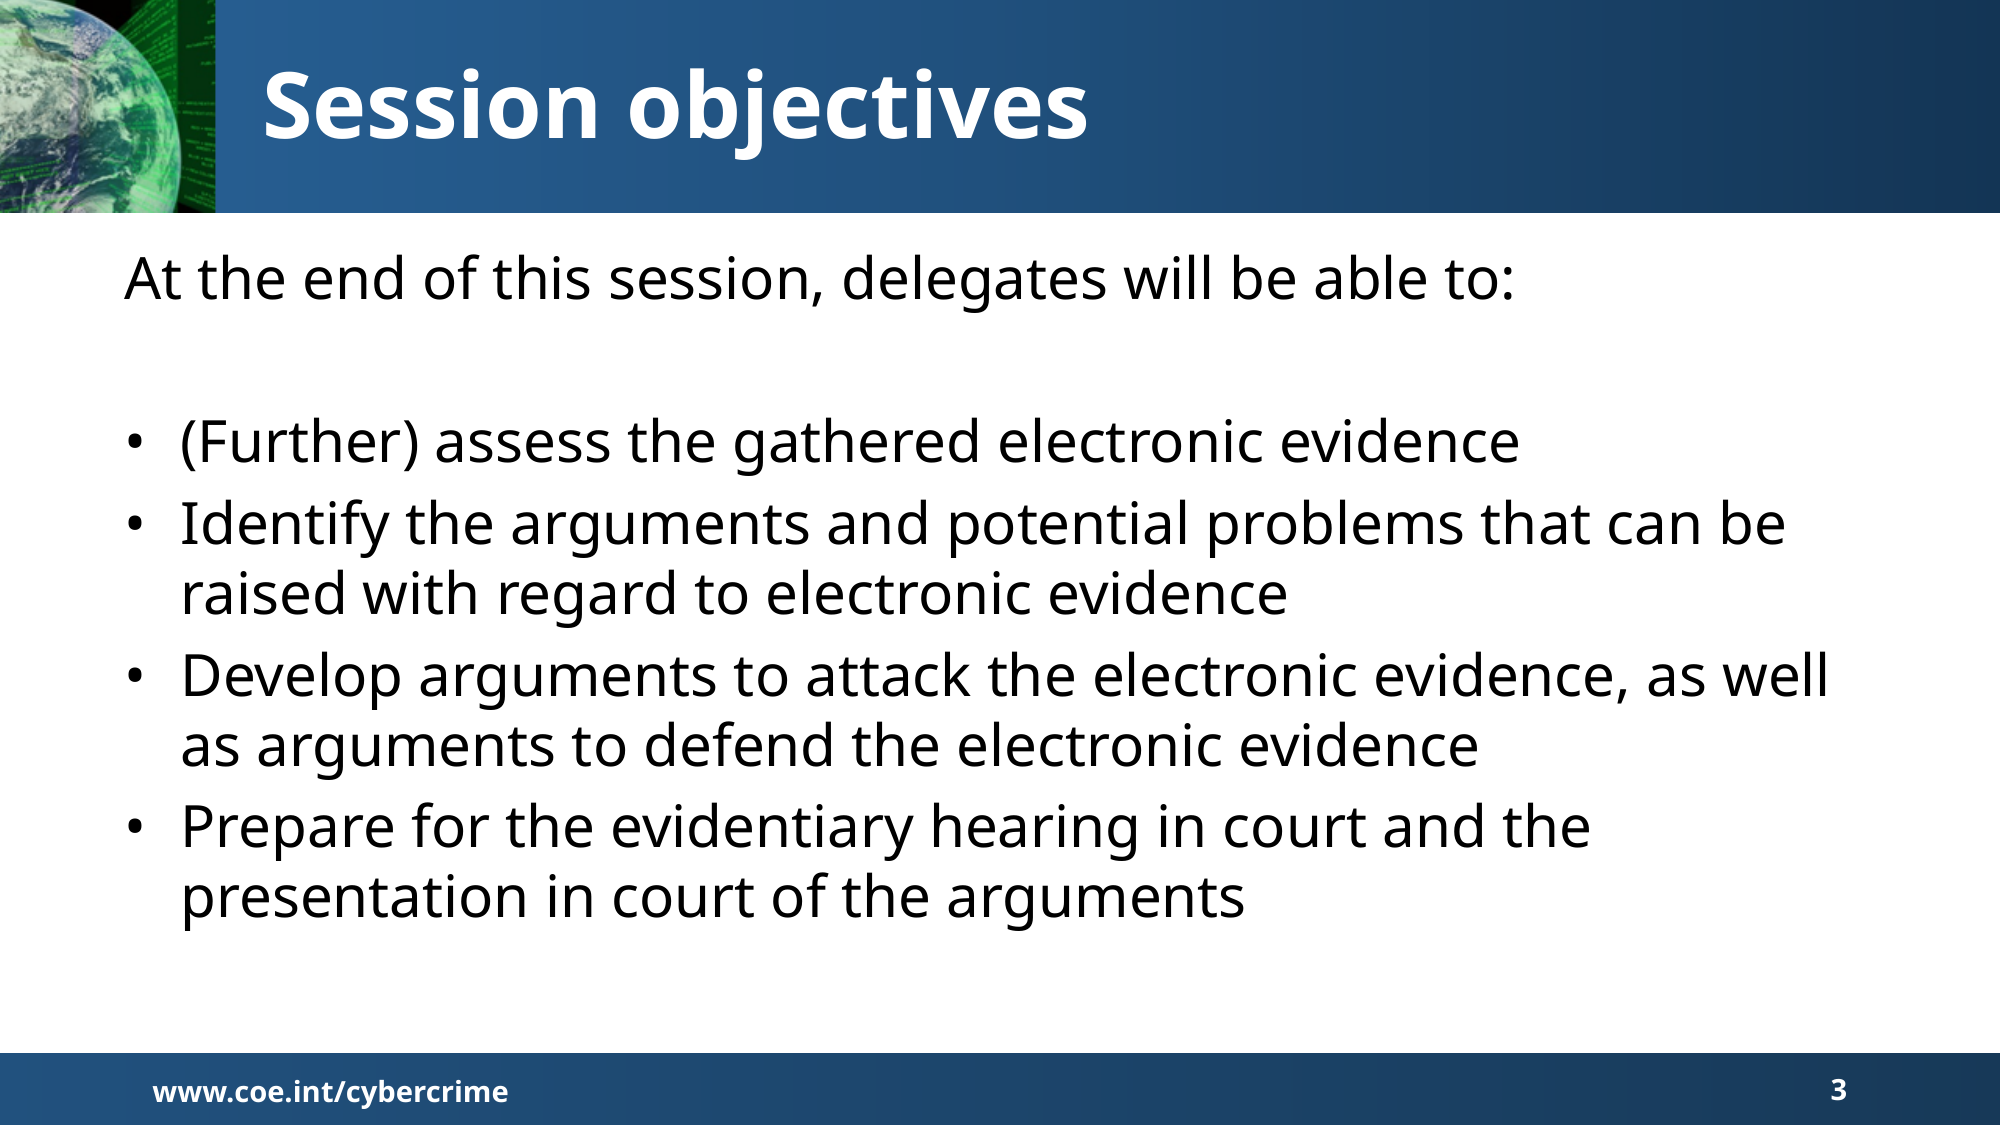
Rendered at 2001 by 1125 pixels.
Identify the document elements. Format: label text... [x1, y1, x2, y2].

text_box At the end of this session, delegates will be able to: • (Further) assess the gathered electronic evidence • Identify the arguments and potential problems that can be raised with regard to electronic evidence • Develop arguments to attack the electronic evidence, as well as arguments to defend the electronic evidence • Prepare for the evidentiary hearing in court and the presentation in court of the arguments [109, 233, 1905, 1036]
title Session objectives [247, 45, 1675, 172]
picture [0, 0, 2000, 213]
slide_number www.coe.int/cybercrime [137, 1061, 588, 1121]
slide_number 3 [1412, 1061, 1863, 1121]
